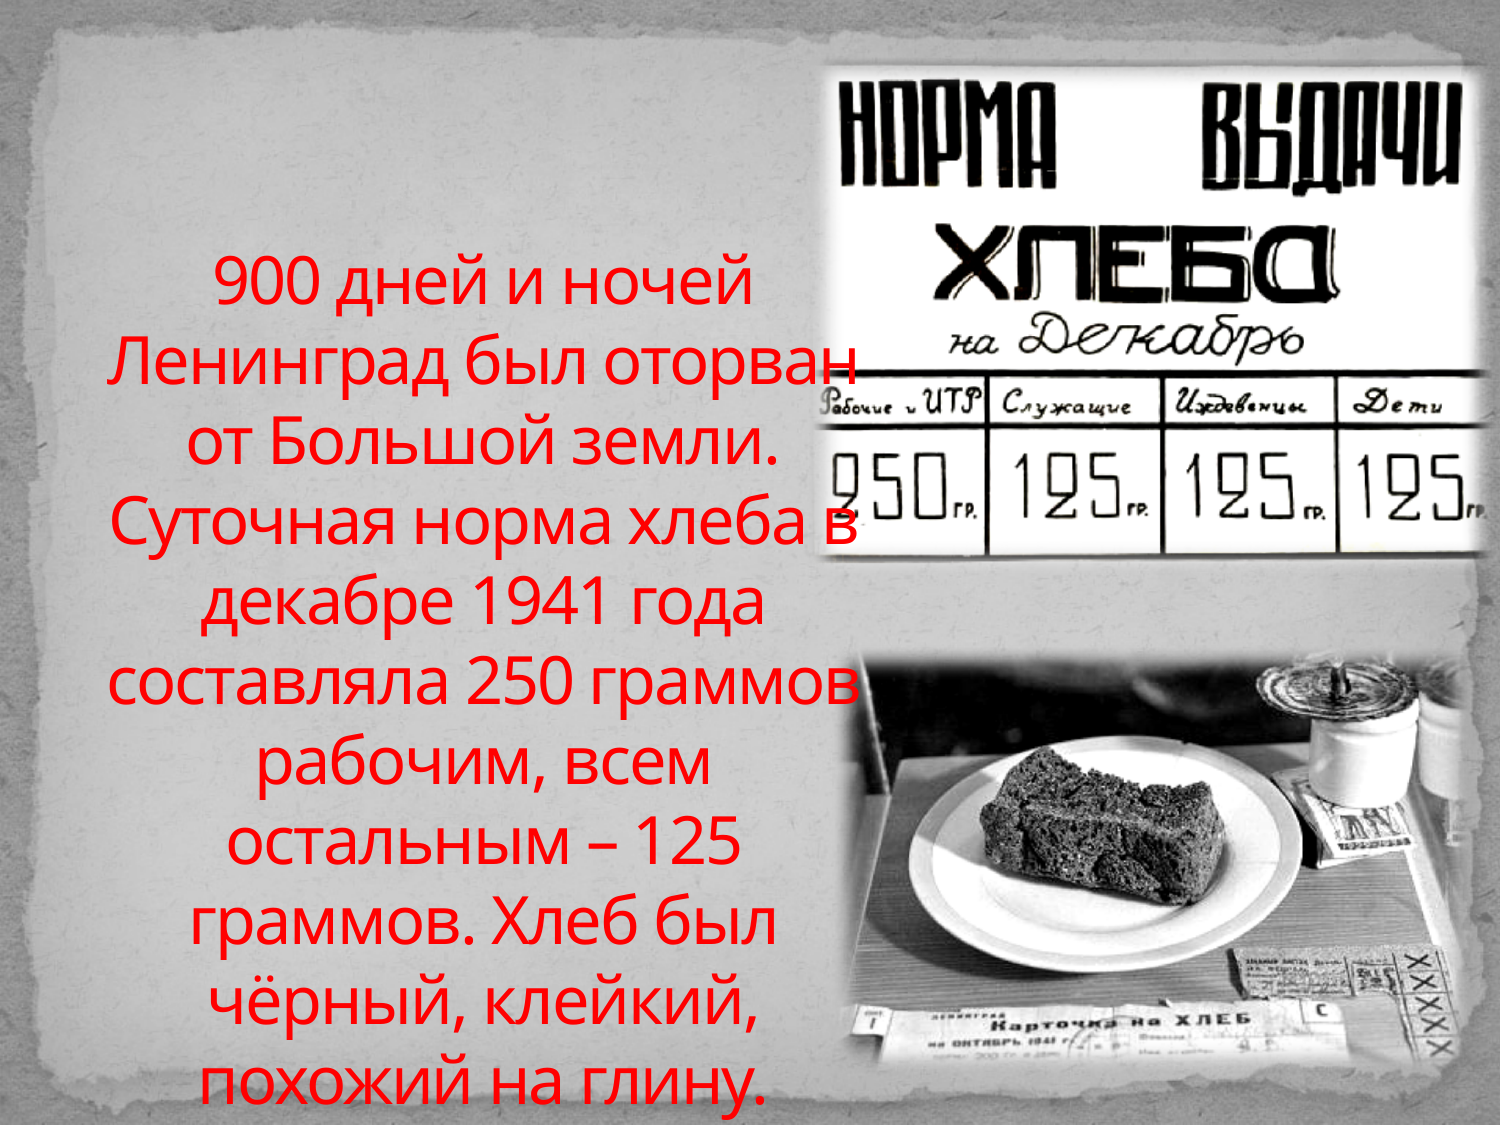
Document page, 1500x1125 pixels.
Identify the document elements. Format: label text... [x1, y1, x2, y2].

title 900 дней и ночей Ленинград был оторван от Большой земли. Суточная норма хлеба в декабре 1941 года составляла 250 граммов рабочим, всем остальным – 125 граммов. Хлеб был чёрный, клейкий, похожий на глину. [74, 24, 892, 1125]
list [834, 646, 1472, 1075]
picture [810, 56, 1496, 574]
